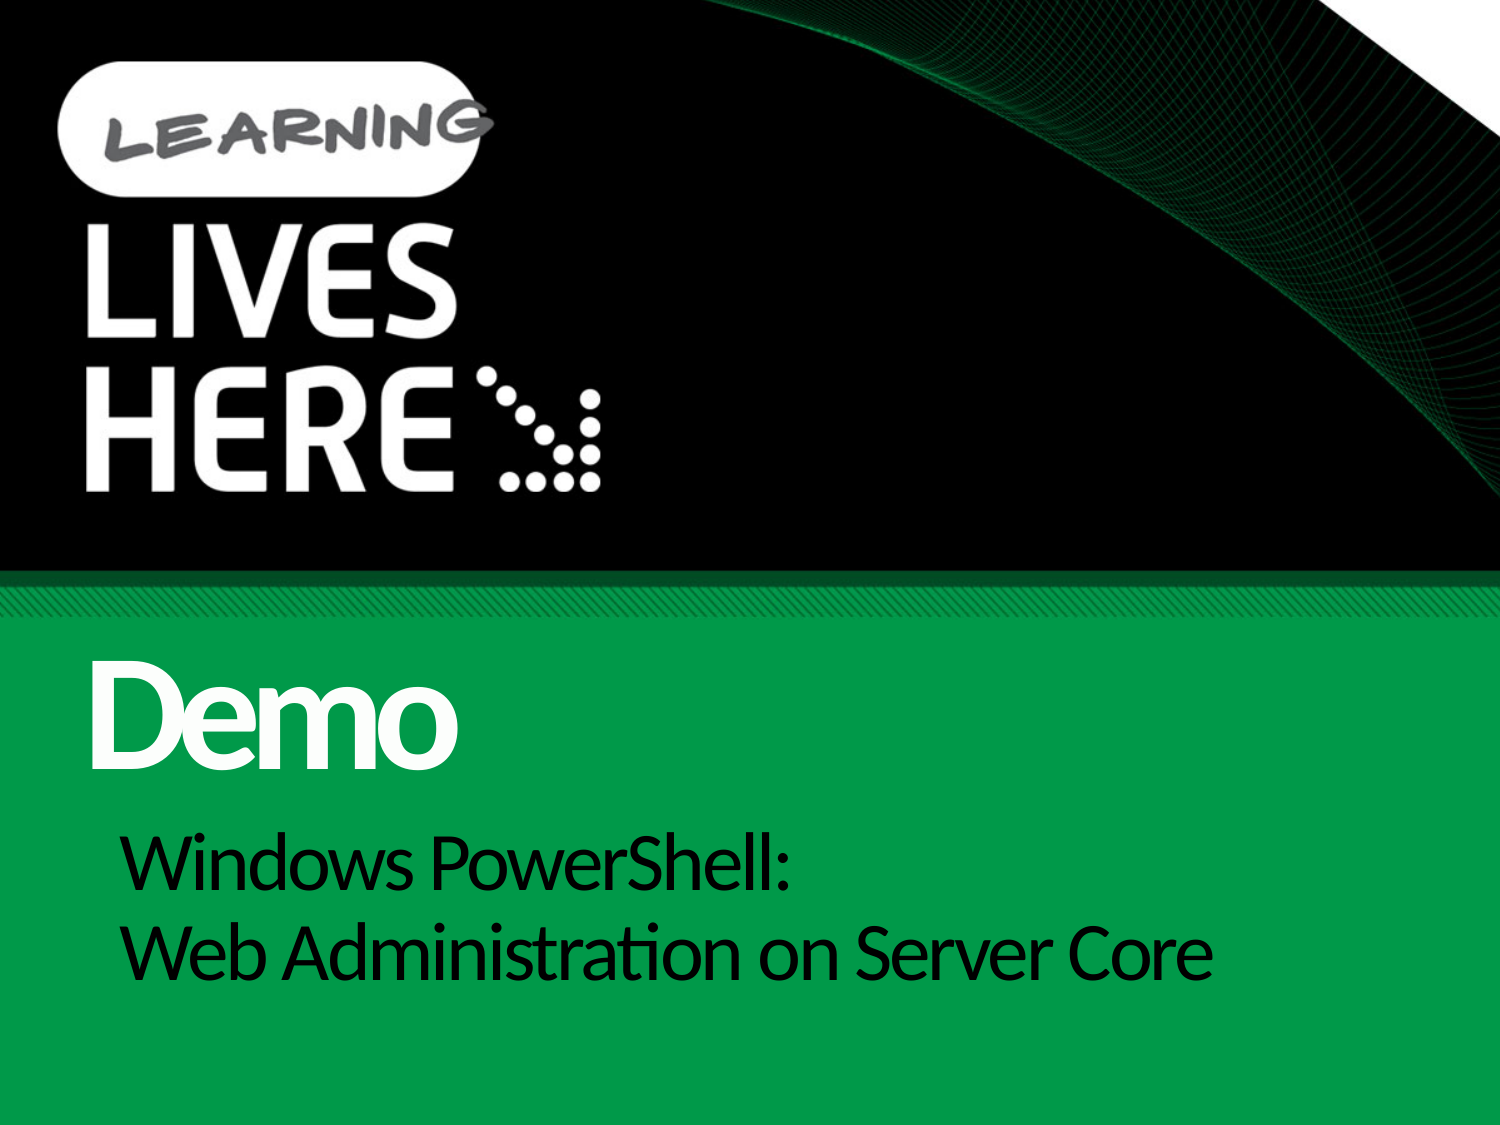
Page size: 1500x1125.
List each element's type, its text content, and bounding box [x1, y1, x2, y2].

list Demo [83, 625, 1344, 800]
picture [0, 0, 1500, 1125]
title Windows PowerShell: Web Administration on Server Core [119, 818, 1375, 943]
